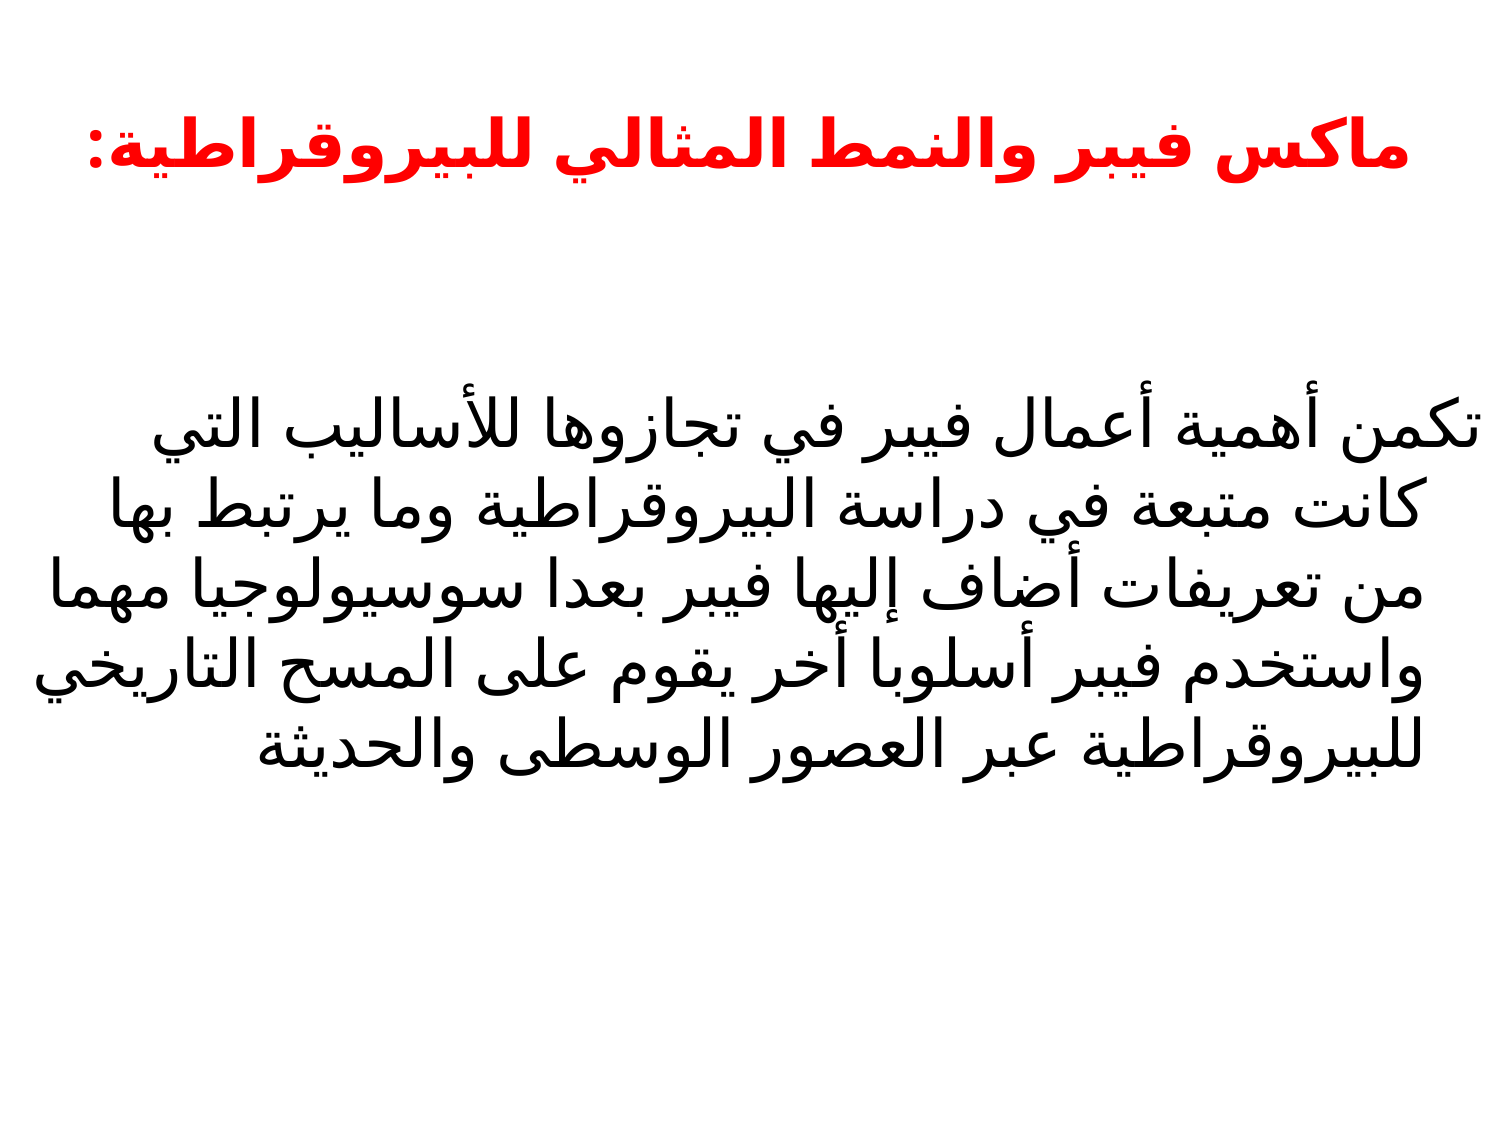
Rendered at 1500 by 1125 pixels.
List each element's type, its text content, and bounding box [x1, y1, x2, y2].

list ماكس فيبر والنمط المثالي للبيروقراطية: تكمن أهمية أعمال فيبر في تجازوها للأساليب التي كانت متبعة في دراسة البيروقراطية وما يرتبط بها من تعريفات أضاف إليها فيبر بعدا سوسيولوجيا مهما واستخدم فيبر أسلوبا أخر يقوم على المسح التاريخي للبيروقراطية عبر العصور الوسطى والحديثة [0, 0, 1500, 1094]
